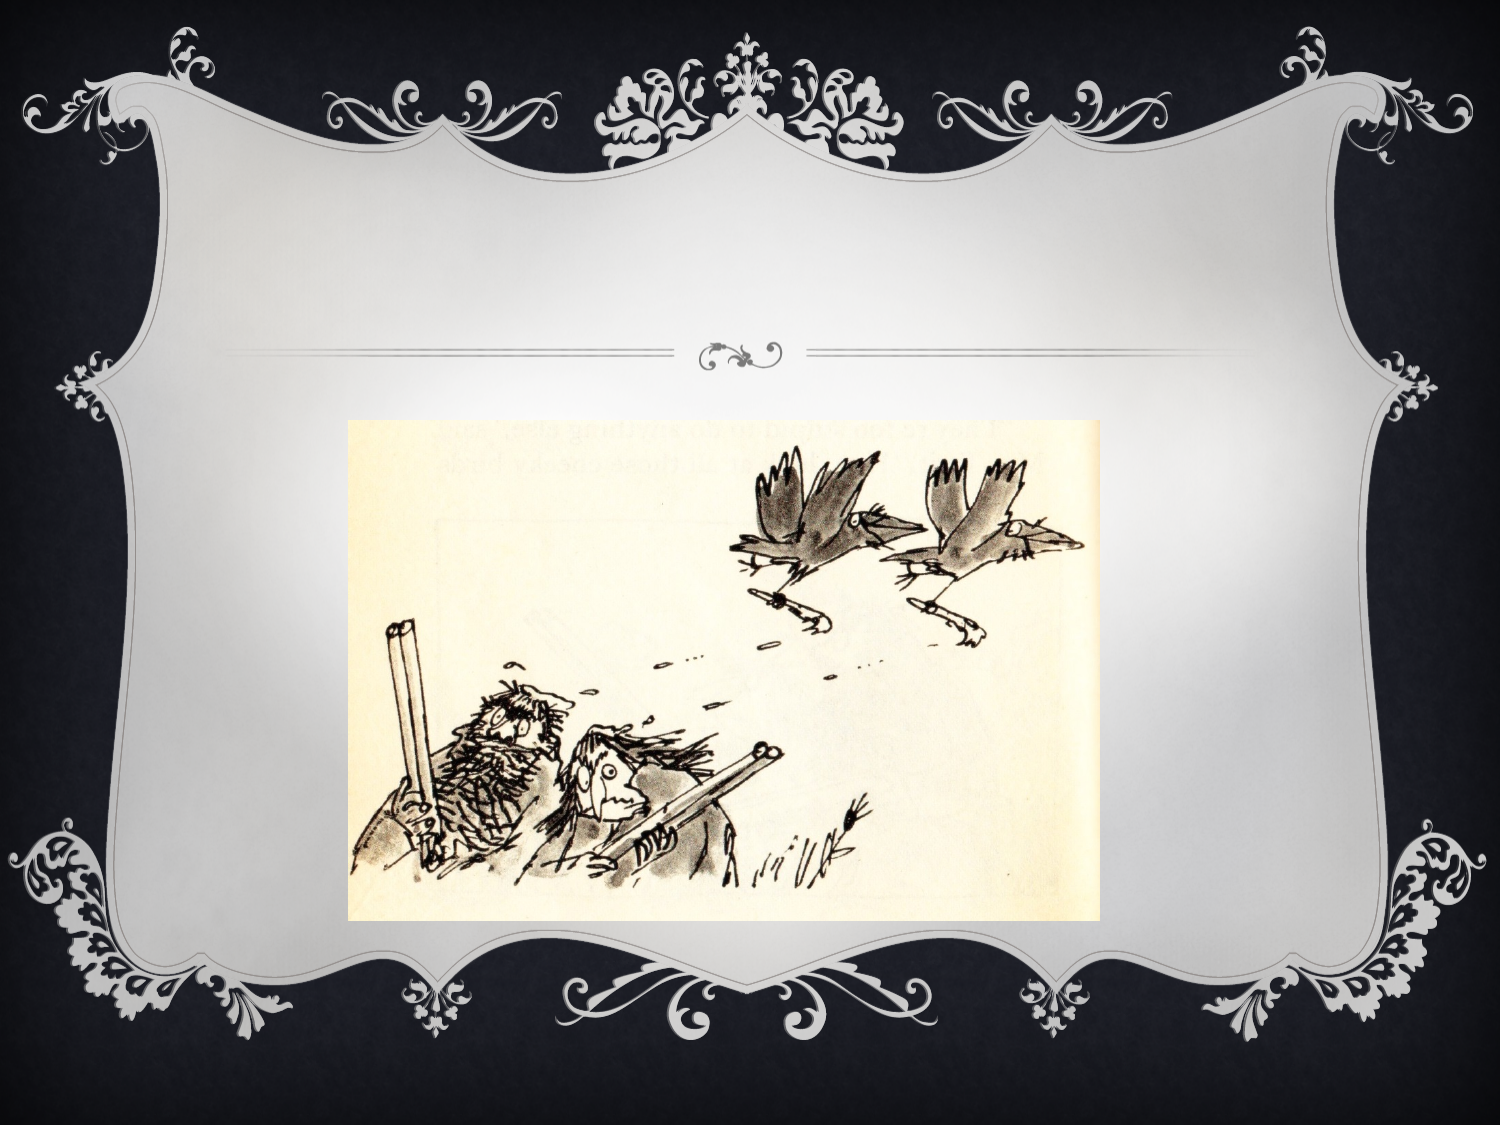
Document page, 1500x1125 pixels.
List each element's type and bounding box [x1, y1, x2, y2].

picture [0, 0, 1500, 265]
list [348, 420, 1100, 921]
picture [0, 419, 1500, 1125]
